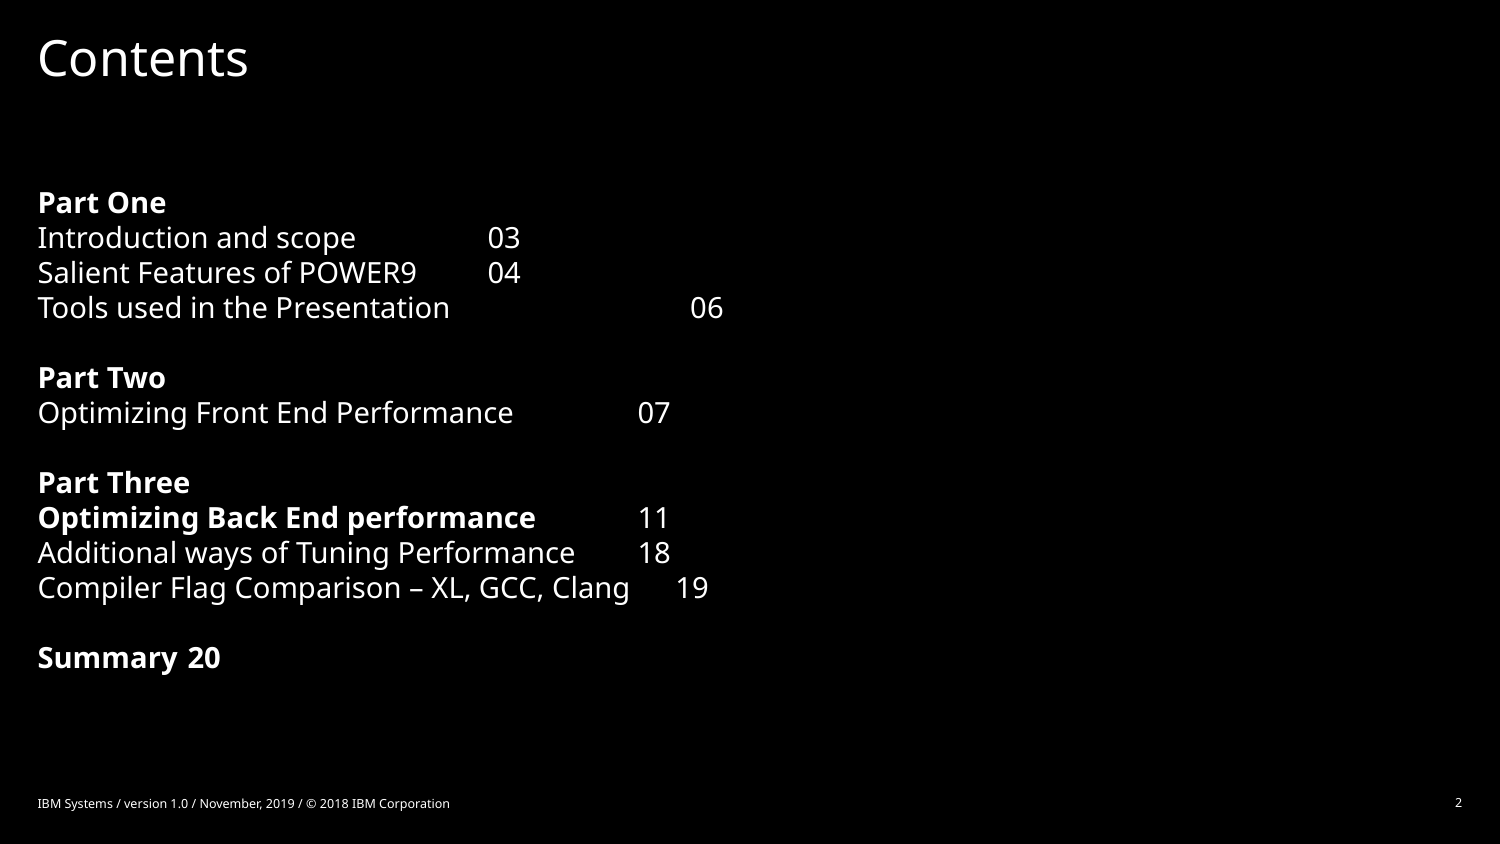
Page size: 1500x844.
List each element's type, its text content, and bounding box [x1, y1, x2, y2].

text_box IBM Systems / version 1.0 / November, 2019 / © 2018 IBM Corporation [37, 791, 1417, 815]
list Part One Introduction and scope 03 Salient Features of POWER9 04 Tools used in the Presentation 06 Part Two Optimizing Front End Performance 07 Part Three Optimizing Back End performance 11 Additional ways of Tuning Performance 18 Compiler Flag Comparison – XL, GCC, Clang 19 Summary 20 [37, 184, 750, 773]
title Contents [37, 33, 713, 174]
slide_number 2 [1417, 791, 1463, 815]
